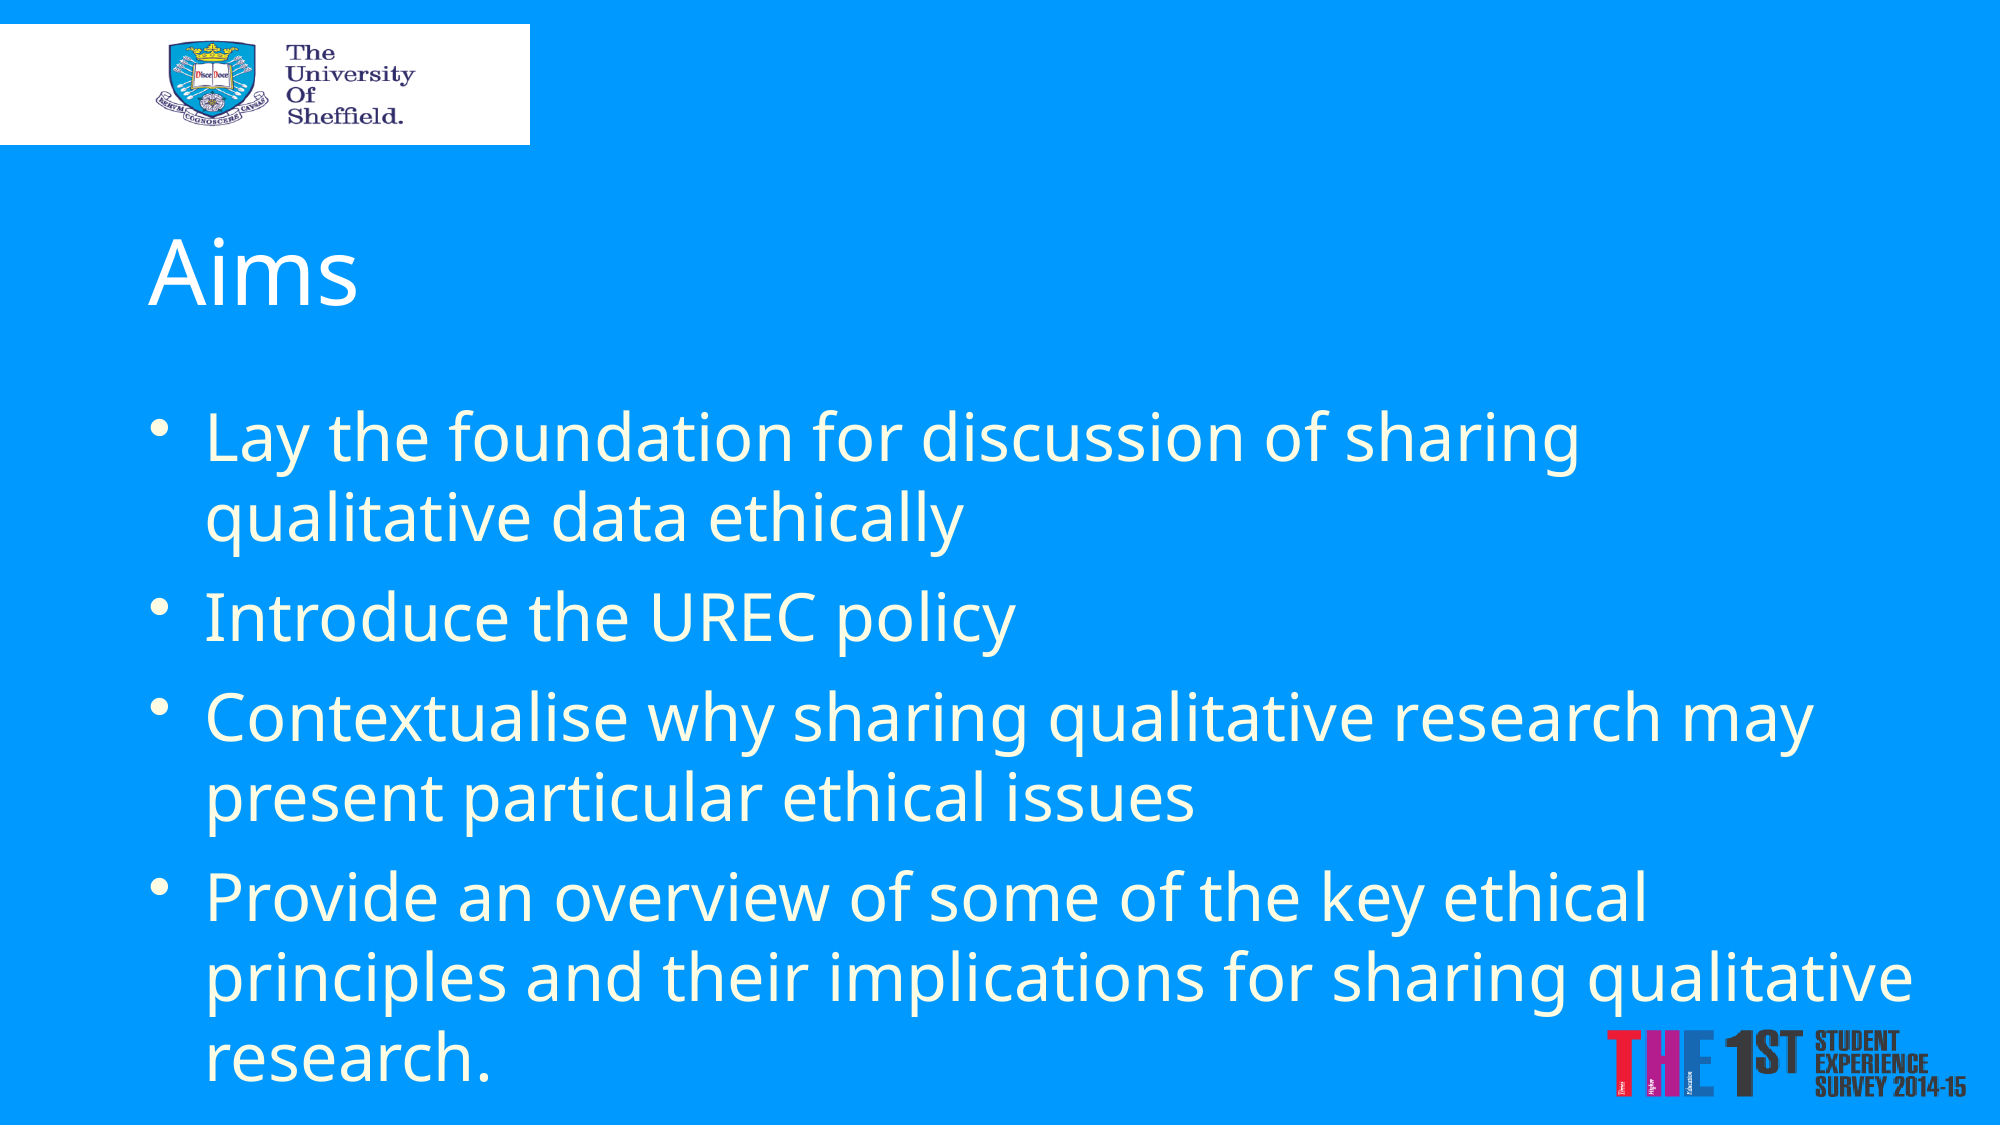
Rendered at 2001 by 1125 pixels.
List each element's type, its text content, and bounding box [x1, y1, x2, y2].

picture [1598, 1023, 1978, 1103]
picture [0, 24, 530, 145]
title Aims [133, 224, 1934, 350]
list Lay the foundation for discussion of sharing qualitative data ethically Introduce the UREC policy Contextualise why sharing qualitative research may present particular ethical issues Provide an overview of some of the key ethical principles and their implications for sharing qualitative research. [133, 387, 1934, 1000]
